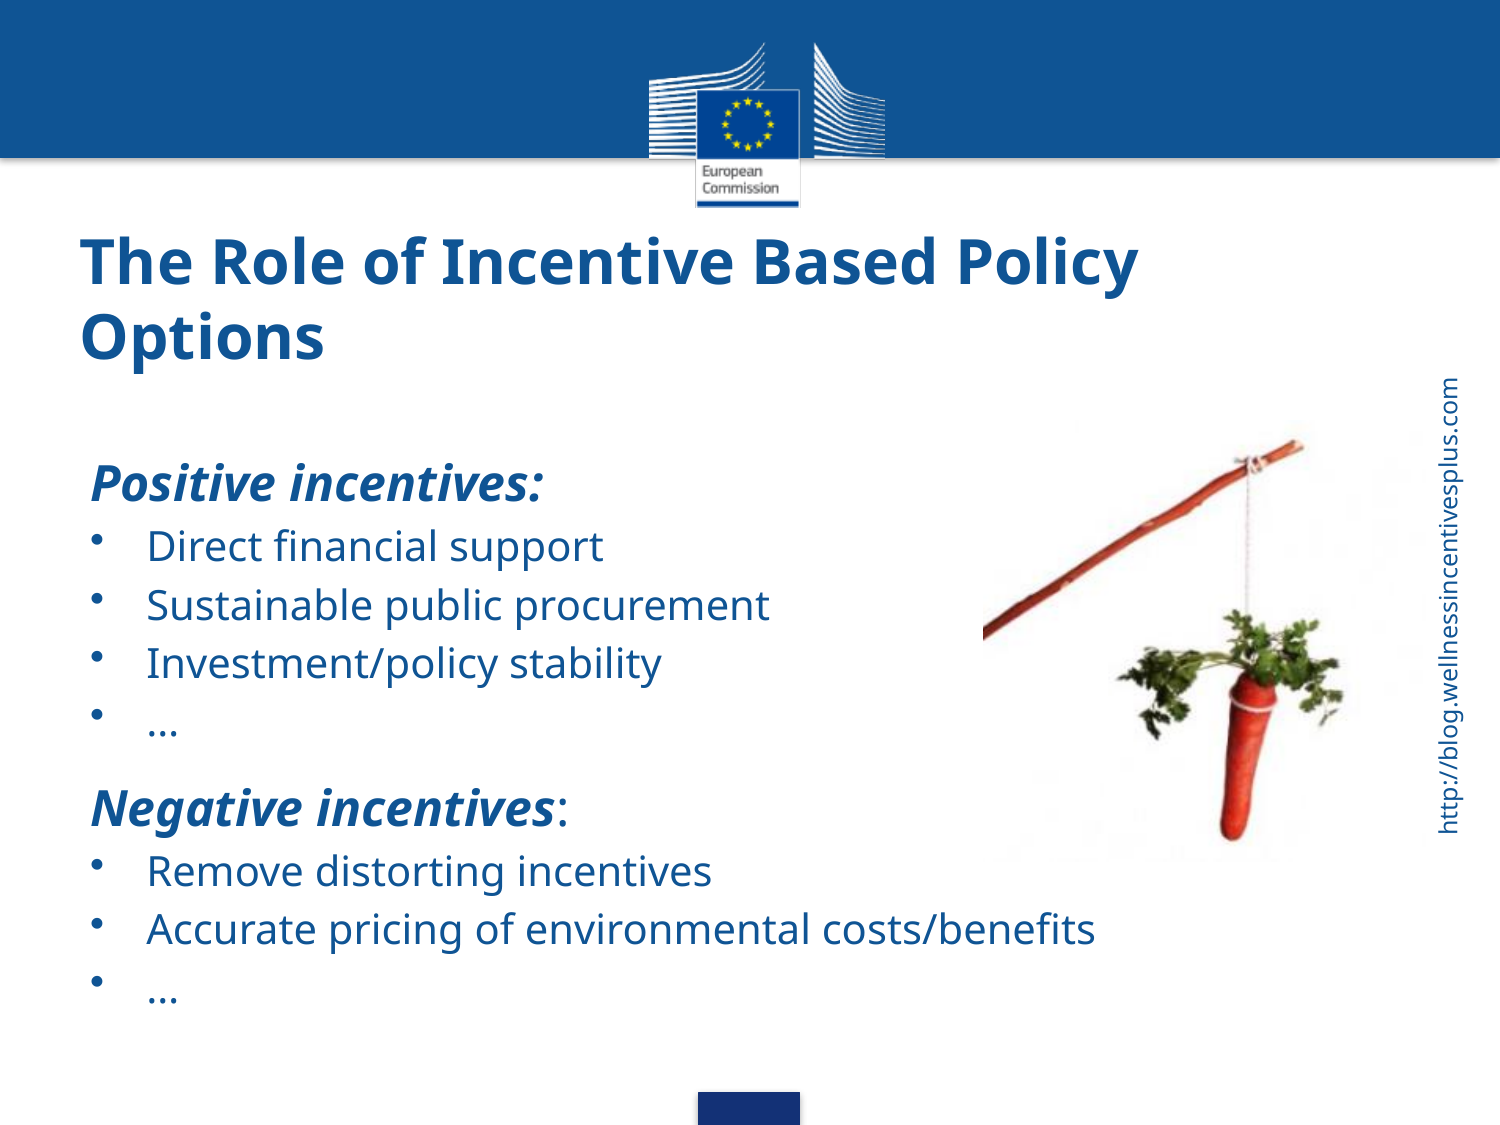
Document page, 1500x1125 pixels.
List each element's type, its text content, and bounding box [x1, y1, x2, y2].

list Positive incentives: Direct financial support Sustainable public procurement Investment/policy stability … Negative incentives: Remove distorting incentives Accurate pricing of environmental costs/benefits … [75, 444, 1425, 1094]
title The Role of Incentive Based Policy Options [64, 219, 1415, 374]
picture [983, 420, 1426, 863]
picture [649, 42, 885, 208]
text_box http://blog.wellnessincentivesplus.com [1425, 314, 1470, 851]
